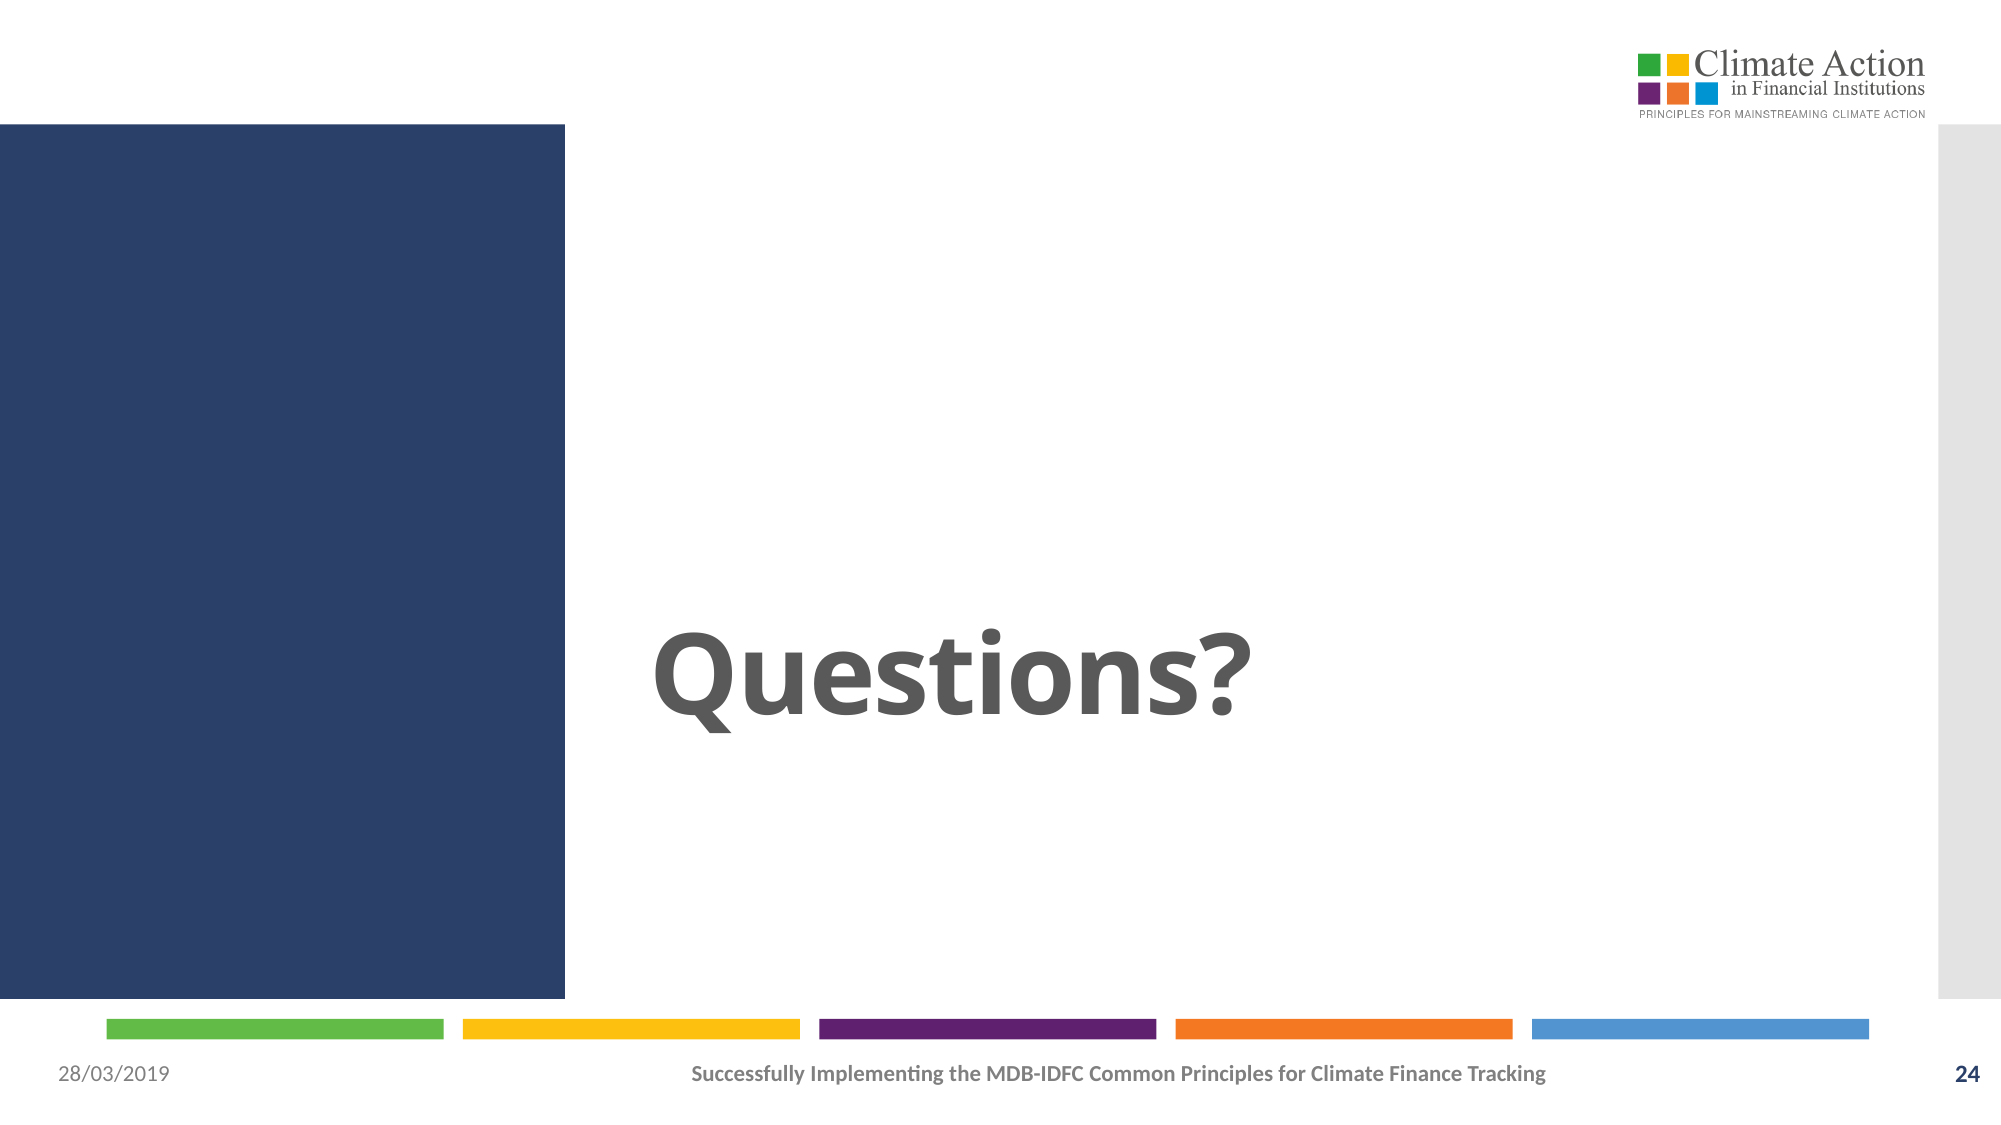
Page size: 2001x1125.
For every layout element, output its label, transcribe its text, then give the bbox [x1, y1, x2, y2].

footer Successfully Implementing the MDB-IDFC Common Principles for Climate Finance Tracking [634, 1042, 1605, 1103]
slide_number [43, 1042, 493, 1103]
title Questions? [634, 213, 1835, 747]
slide_number 24 [1744, 1042, 1996, 1103]
picture [1635, 46, 1937, 126]
